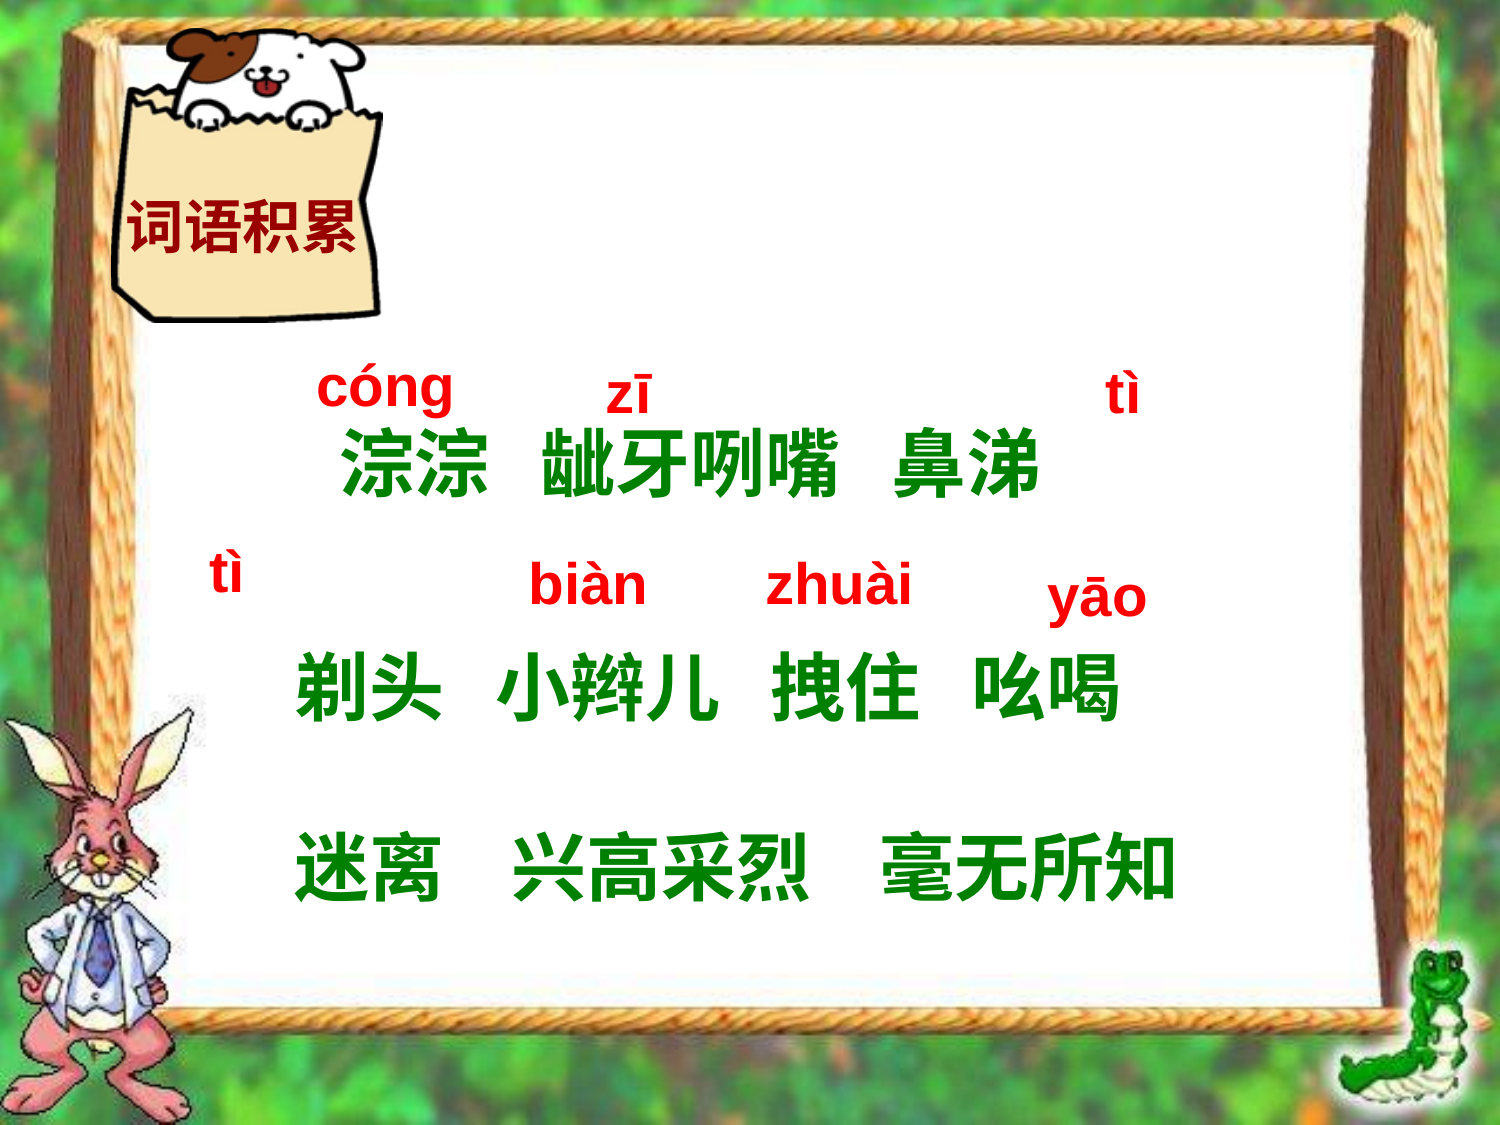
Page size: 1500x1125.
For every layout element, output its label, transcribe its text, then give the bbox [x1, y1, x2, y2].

text_box yāo [1032, 550, 1179, 636]
text_box tì [194, 527, 277, 612]
text_box 剃头 小辫儿 拽住 吆喝 迷离 兴高采烈 毫无所知 [279, 633, 1196, 918]
text_box tì [1091, 347, 1173, 433]
text_box cóng [301, 340, 487, 426]
text_box biàn [514, 538, 680, 624]
text_box zī [591, 347, 683, 433]
text_box 淙淙 龇牙咧嘴 鼻涕 [324, 408, 1500, 514]
text_box zhuài [750, 538, 946, 624]
picture [0, 0, 1500, 1125]
